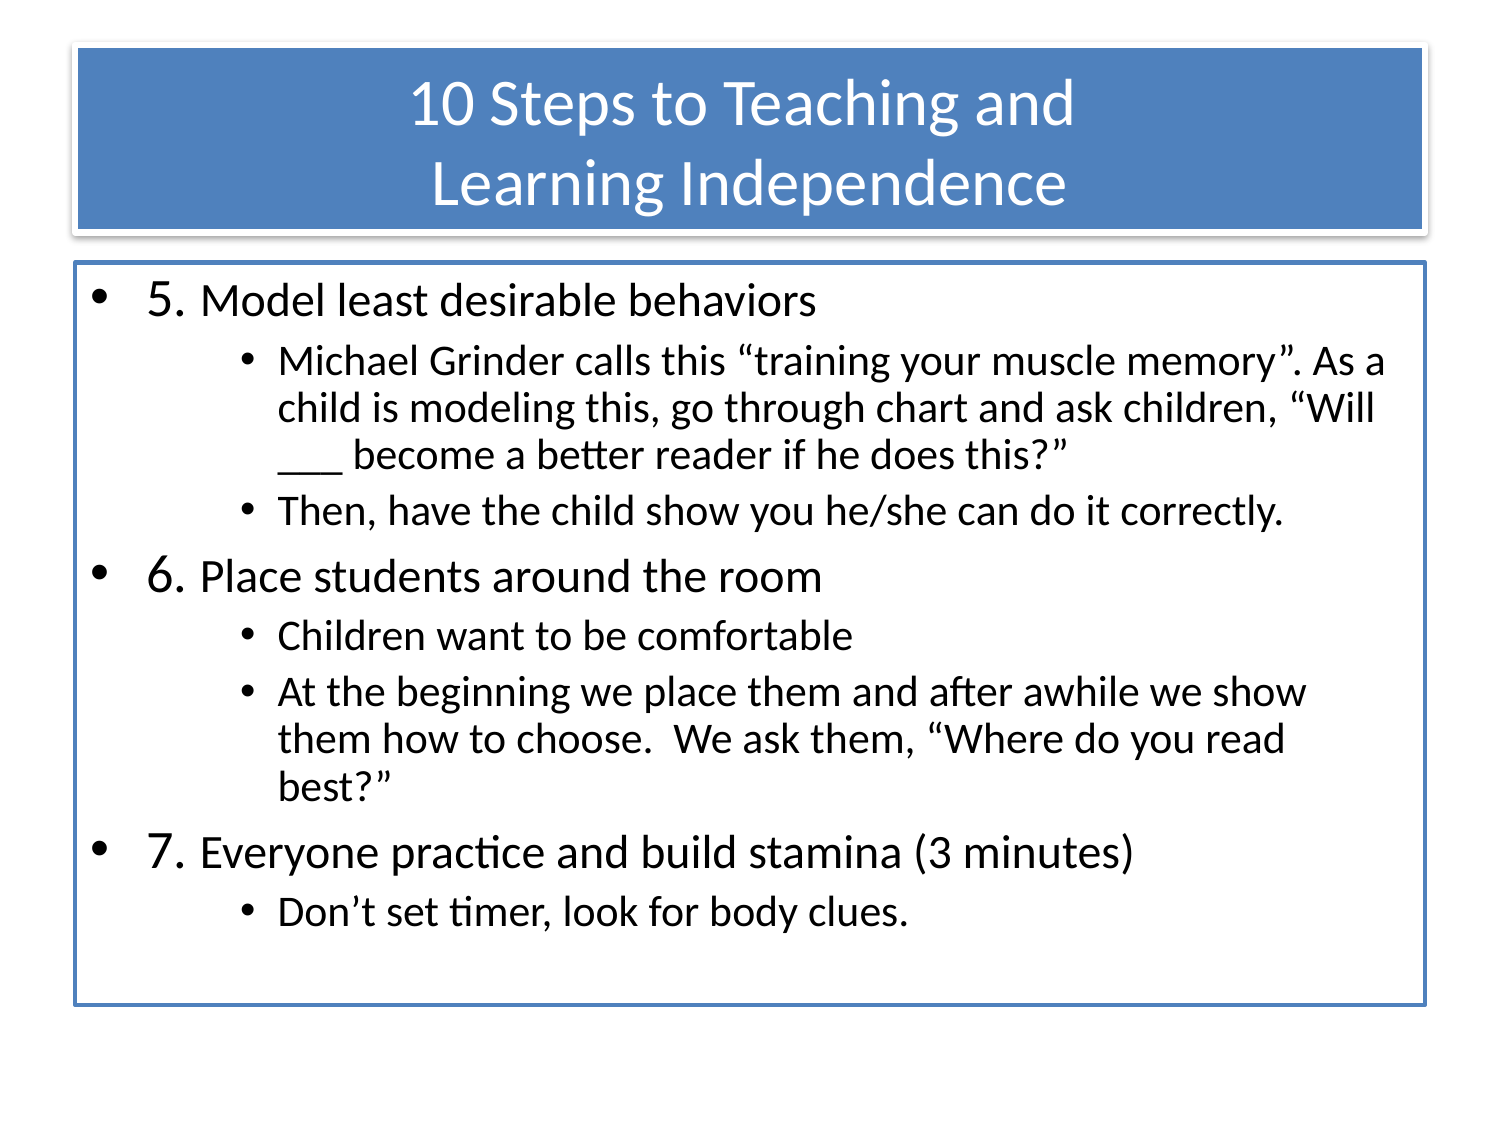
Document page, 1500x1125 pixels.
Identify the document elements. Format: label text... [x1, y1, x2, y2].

list 5. Model least desirable behaviors Michael Grinder calls this “training your muscle memory”. As a child is modeling this, go through chart and ask children, “Will ___ become a better reader if he does this?” Then, have the child show you he/she can do it correctly. 6. Place students around the room Children want to be comfortable At the beginning we place them and after awhile we show them how to choose. We ask them, “Where do you read best?” 7. Everyone practice and build stamina (3 minutes) Don’t set timer, look for body clues. [73, 260, 1427, 1007]
title 10 Steps to Teaching and Learning Independence [72, 42, 1428, 236]
